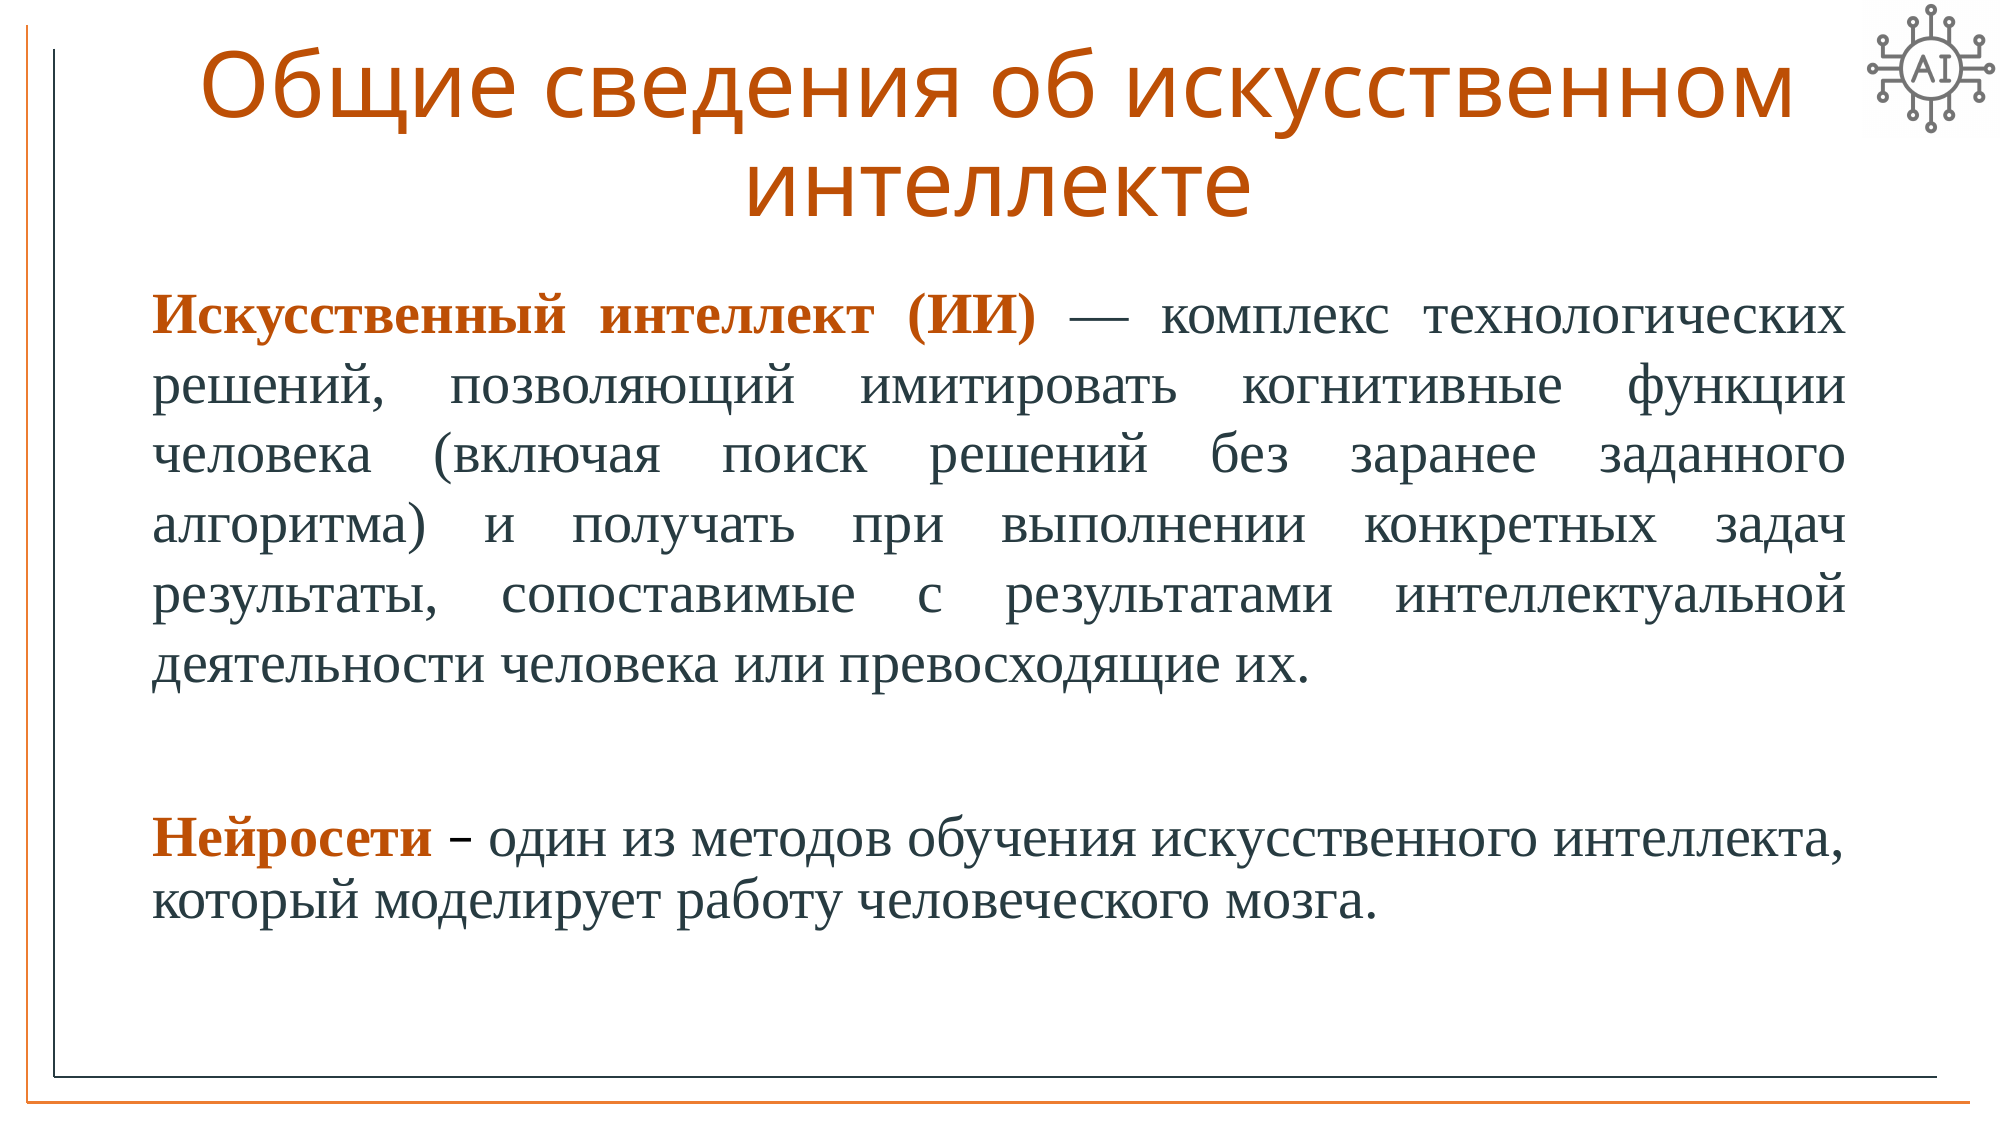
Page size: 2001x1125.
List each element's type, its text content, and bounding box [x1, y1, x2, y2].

list Искусственный интеллект (ИИ) — комплекс технологических решений, позволяющий имитировать когнитивные функции человека (включая поиск решений без заранее заданного алгоритма) и получать при выполнении конкретных задач результаты, сопоставимые с результатами интеллектуальной деятельности человека или превосходящие их. Нейросети – один из методов обучения искусственного интеллекта, который моделирует работу человеческого мозга. [137, 267, 1863, 1014]
picture [1862, 0, 2000, 138]
title Общие сведения об искусственном интеллекте [136, 28, 1862, 247]
